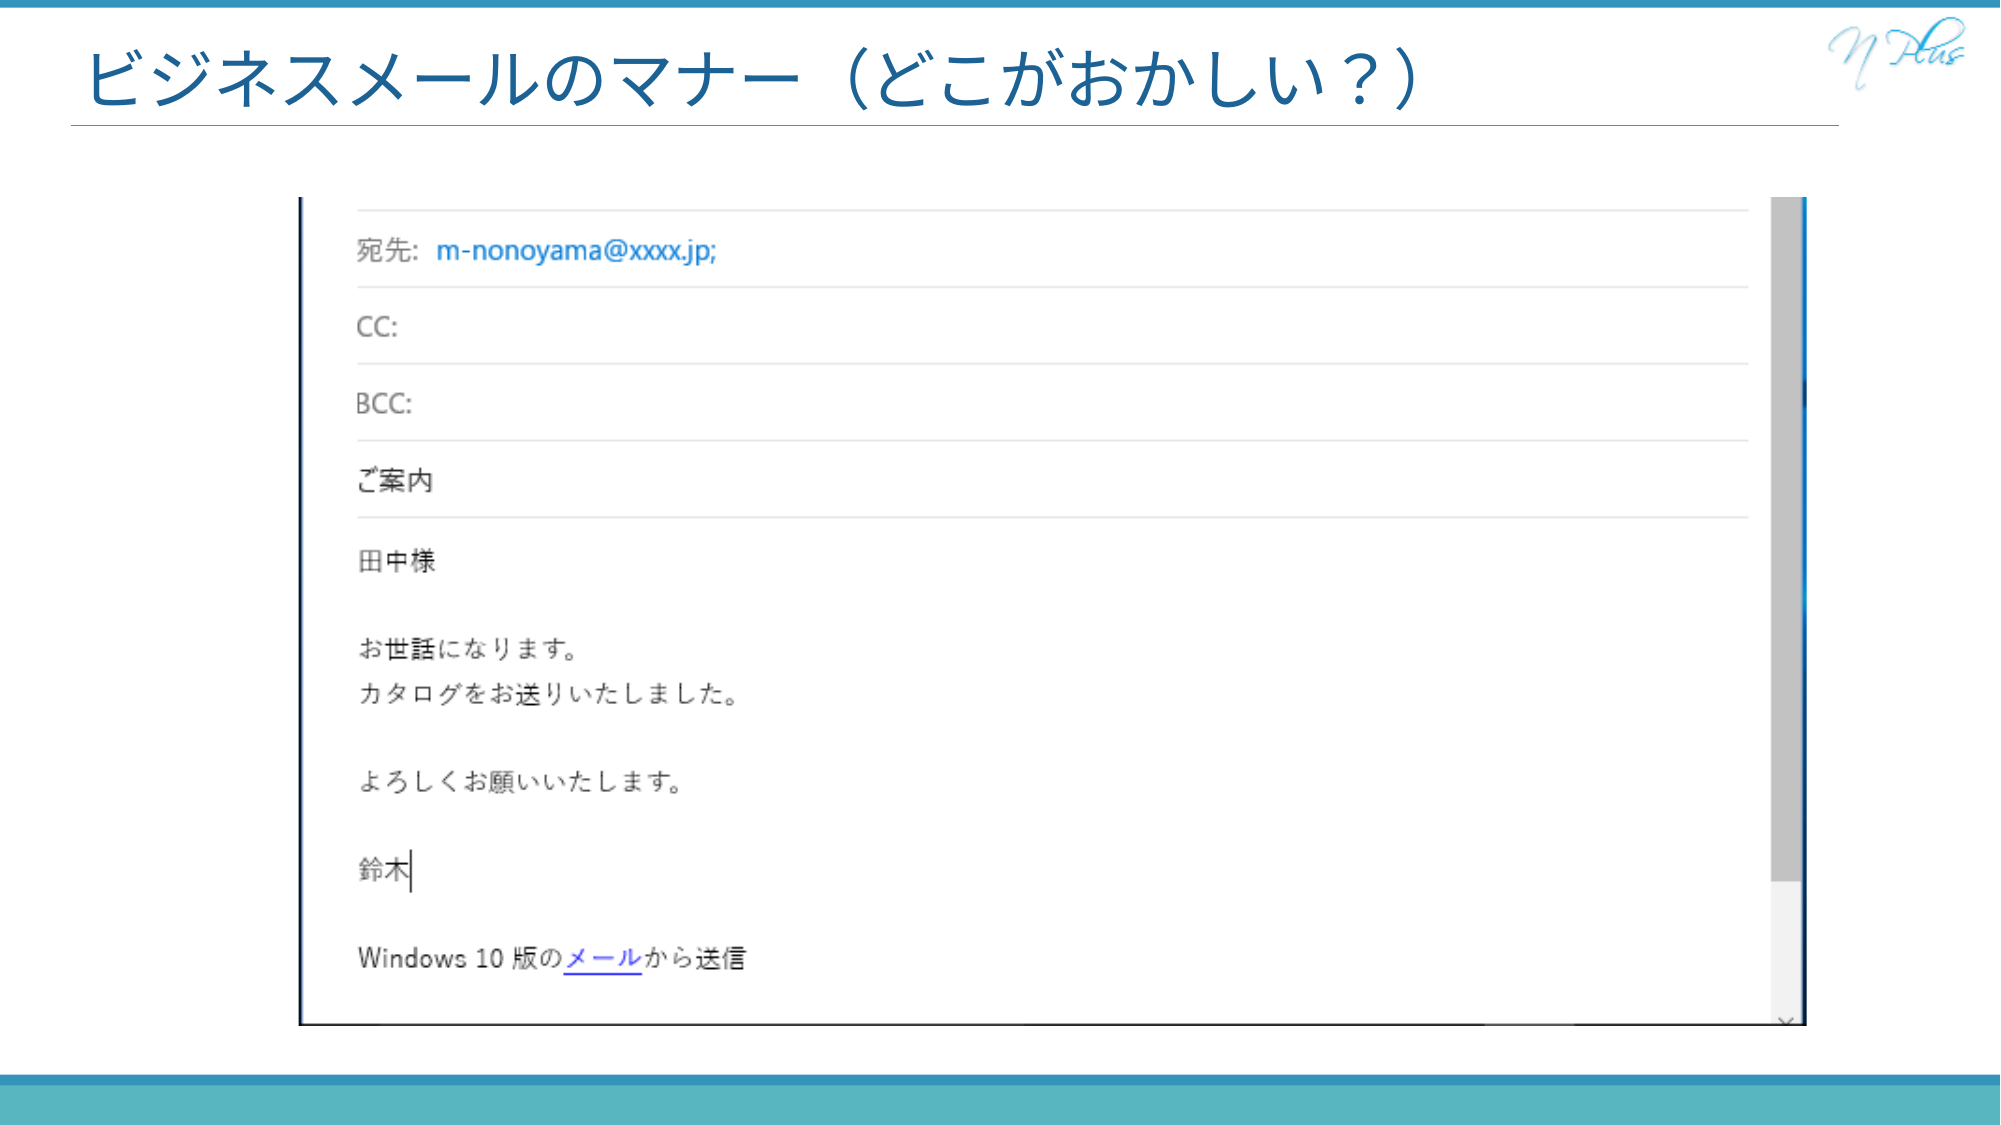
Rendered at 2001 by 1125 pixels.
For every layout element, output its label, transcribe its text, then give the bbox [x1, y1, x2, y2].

picture [298, 197, 1808, 1027]
title ビジネスメールのマナー（どこがおかしい？） [66, 47, 1830, 126]
picture [1815, 8, 1980, 112]
